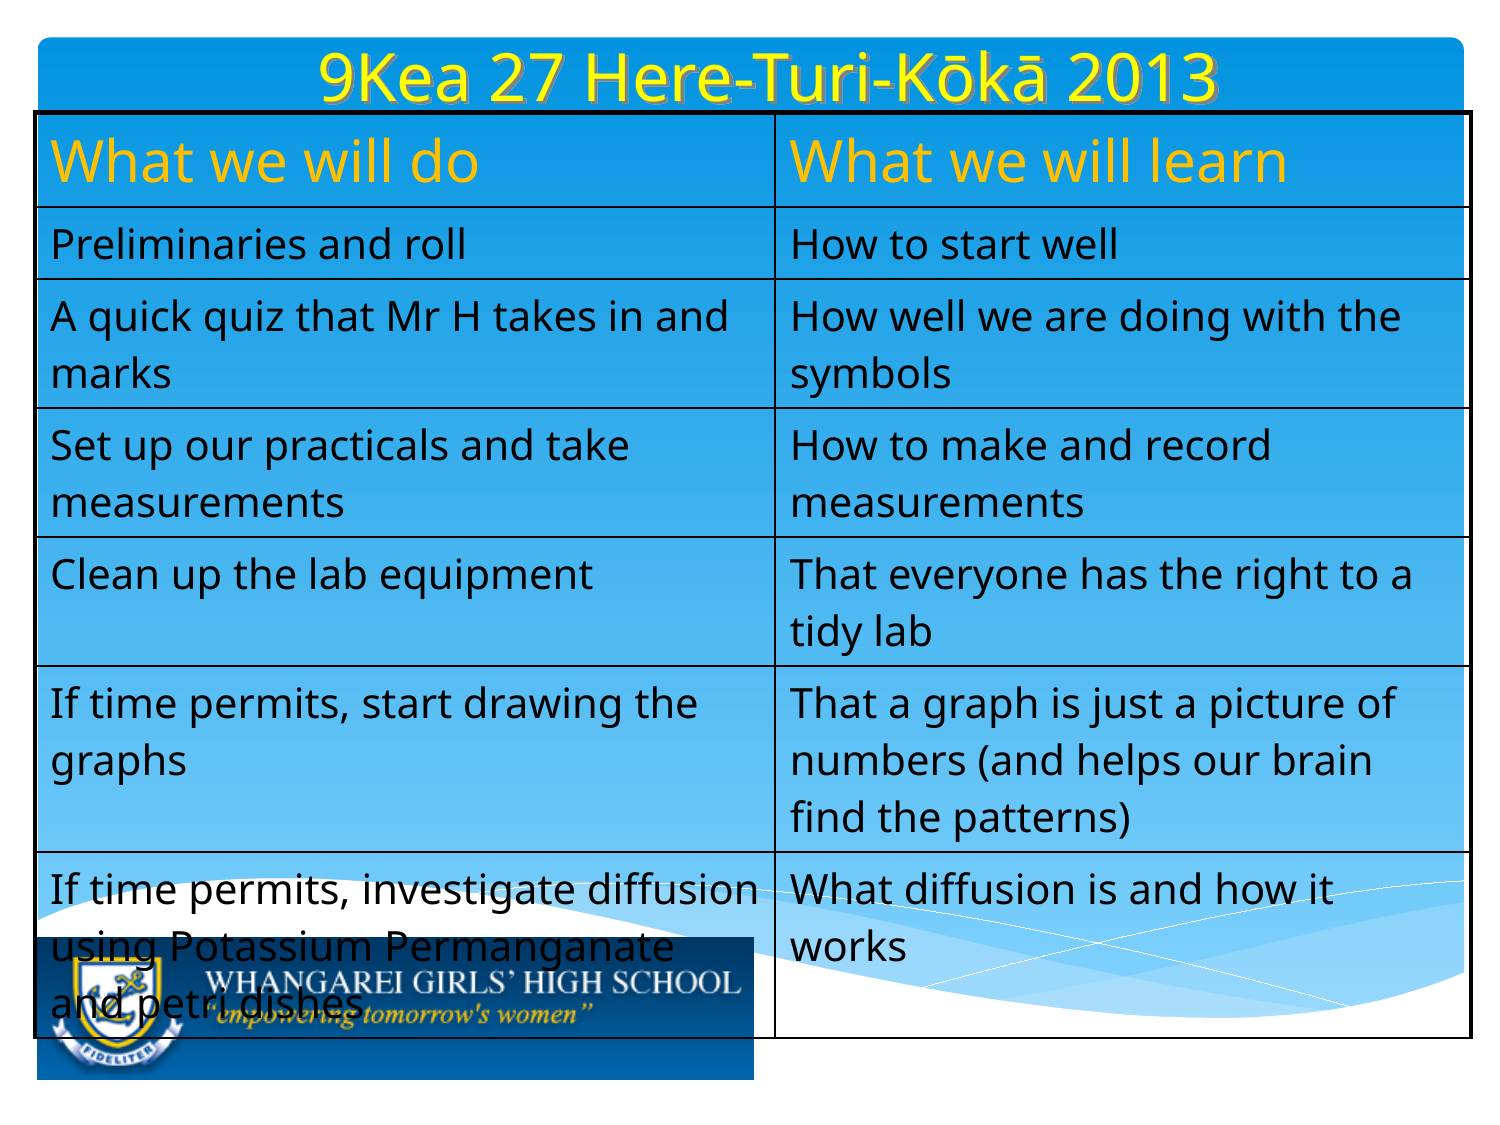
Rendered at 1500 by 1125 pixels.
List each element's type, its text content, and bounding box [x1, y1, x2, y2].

table_cell How to make and record measurements [776, 409, 1469, 536]
table_cell Clean up the lab equipment [37, 538, 774, 665]
table_cell That everyone has the right to a tidy lab [776, 538, 1469, 665]
table_cell If time permits, start drawing the graphs [37, 667, 774, 851]
picture [37, 937, 754, 1080]
table_cell A quick quiz that Mr H takes in and marks [37, 280, 774, 407]
table_cell If time permits, investigate diffusion using Potassium Permanganate and petri dishes [37, 853, 774, 1037]
table_header What we will do [37, 115, 774, 206]
table_cell How well we are doing with the symbols [776, 280, 1469, 407]
table_cell Set up our practicals and take measurements [37, 409, 774, 536]
table_header What we will learn [776, 115, 1469, 206]
table_cell What diffusion is and how it works [776, 853, 1469, 1037]
table_cell Preliminaries and roll [37, 208, 774, 278]
text_box 9Kea 27 Here-Turi-Kōkā 2013 [162, 24, 1375, 110]
table_cell How to start well [776, 208, 1469, 278]
table_cell That a graph is just a picture of numbers (and helps our brain find the patterns) [776, 667, 1469, 851]
